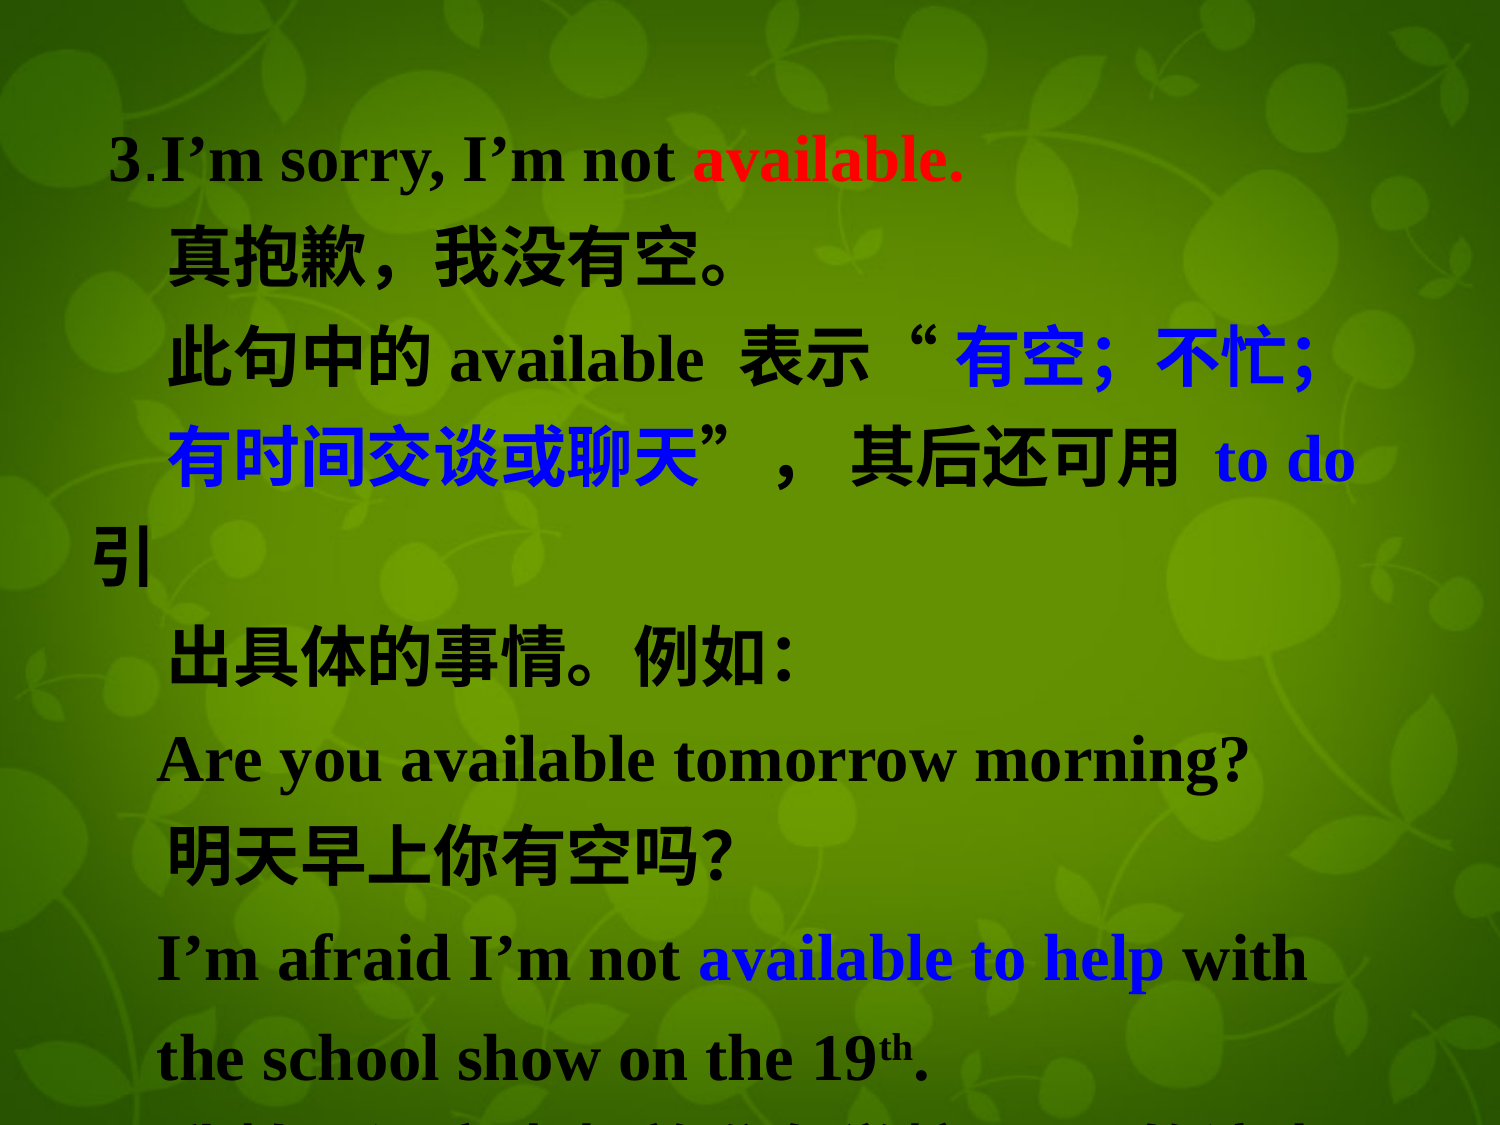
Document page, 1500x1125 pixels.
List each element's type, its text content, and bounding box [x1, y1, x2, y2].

text_box 3.I’m sorry, I’m not available. 真抱歉，我没有空。 此句中的available 表示“ 有空；不忙； 有时间交谈或聊天”， 其后还可用 to do 引 出具体的事情。例如： Are you available tomorrow morning? 明天早上你有空吗？ I’m afraid I’m not available to help with the school show on the 19th. 我怕是没空来帮着准备学校19号的演出了。 [75, 87, 1450, 1125]
picture [0, 0, 1500, 1125]
